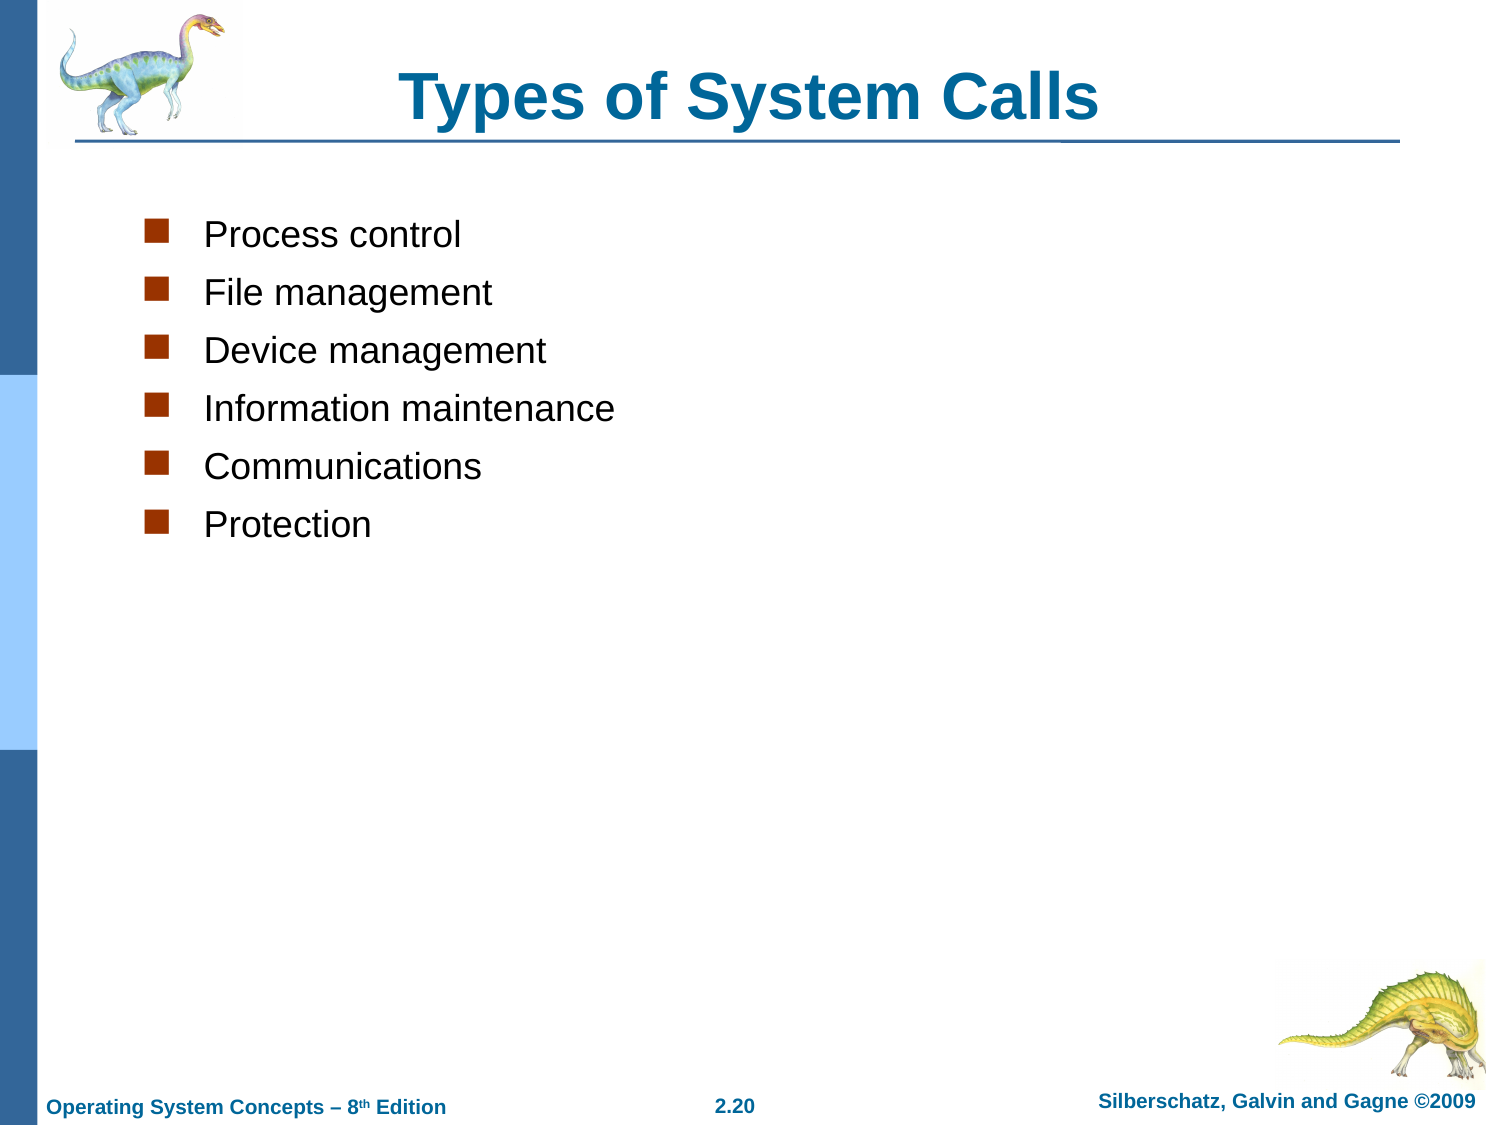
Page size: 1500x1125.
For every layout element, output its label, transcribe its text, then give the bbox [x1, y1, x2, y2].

title Types of System Calls [74, 45, 1426, 141]
picture [1275, 959, 1486, 1090]
list Process control File management Device management Information maintenance Communications Protection [132, 202, 1483, 946]
picture [46, 0, 243, 149]
